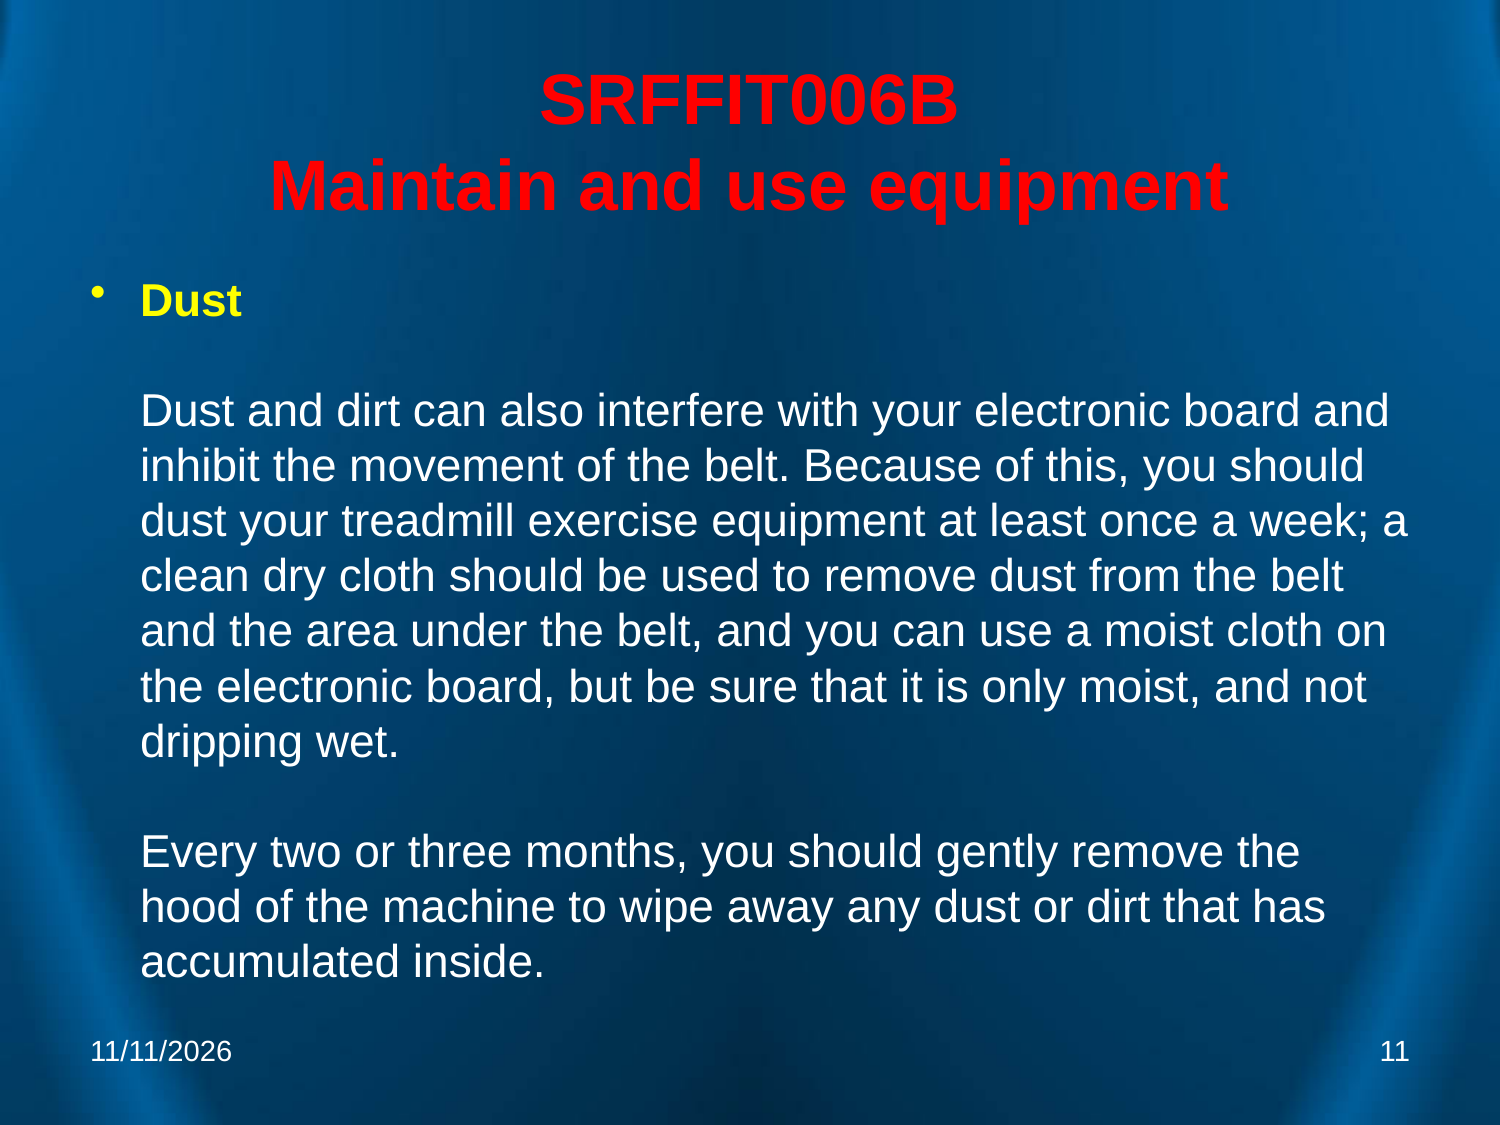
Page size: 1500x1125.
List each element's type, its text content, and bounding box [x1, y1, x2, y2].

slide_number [74, 1024, 426, 1103]
list Dust Dust and dirt can also interfere with your electronic board and inhibit the movement of the belt. Because of this, you should dust your treadmill exercise equipment at least once a week; a clean dry cloth should be used to remove dust from the belt and the area under the belt, and you can use a moist cloth on the electronic board, but be sure that it is only moist, and not dripping wet. Every two or three months, you should gently remove the hood of the machine to wipe away any dust or dirt that has accumulated inside. [74, 262, 1426, 1006]
slide_number 11 [1074, 1024, 1426, 1103]
picture [0, 0, 1500, 1125]
title SRFFIT006B Maintain and use equipment [74, 44, 1426, 233]
